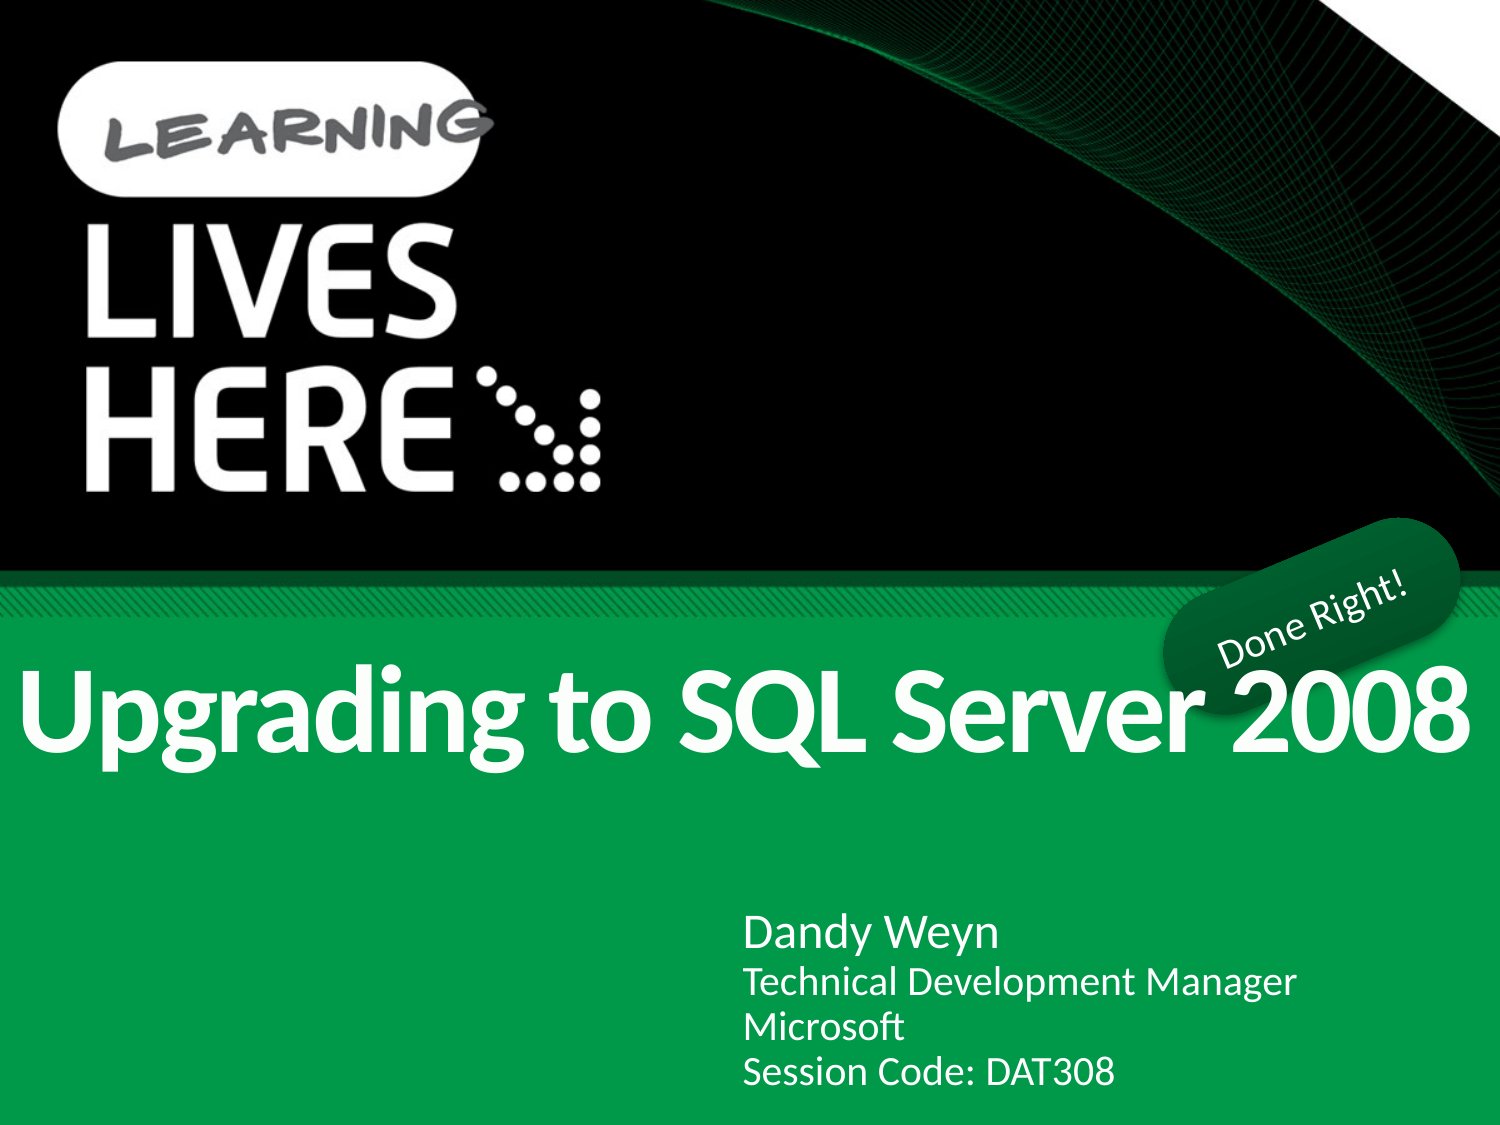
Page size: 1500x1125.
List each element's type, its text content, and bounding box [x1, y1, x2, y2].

title Upgrading to SQL Server 2008 [16, 644, 1500, 864]
text_box Done Right! [1164, 517, 1461, 644]
picture [0, 0, 1500, 1125]
subtitle Dandy Weyn Technical Development Manager Microsoft Session Code: DAT308 [742, 905, 1459, 982]
